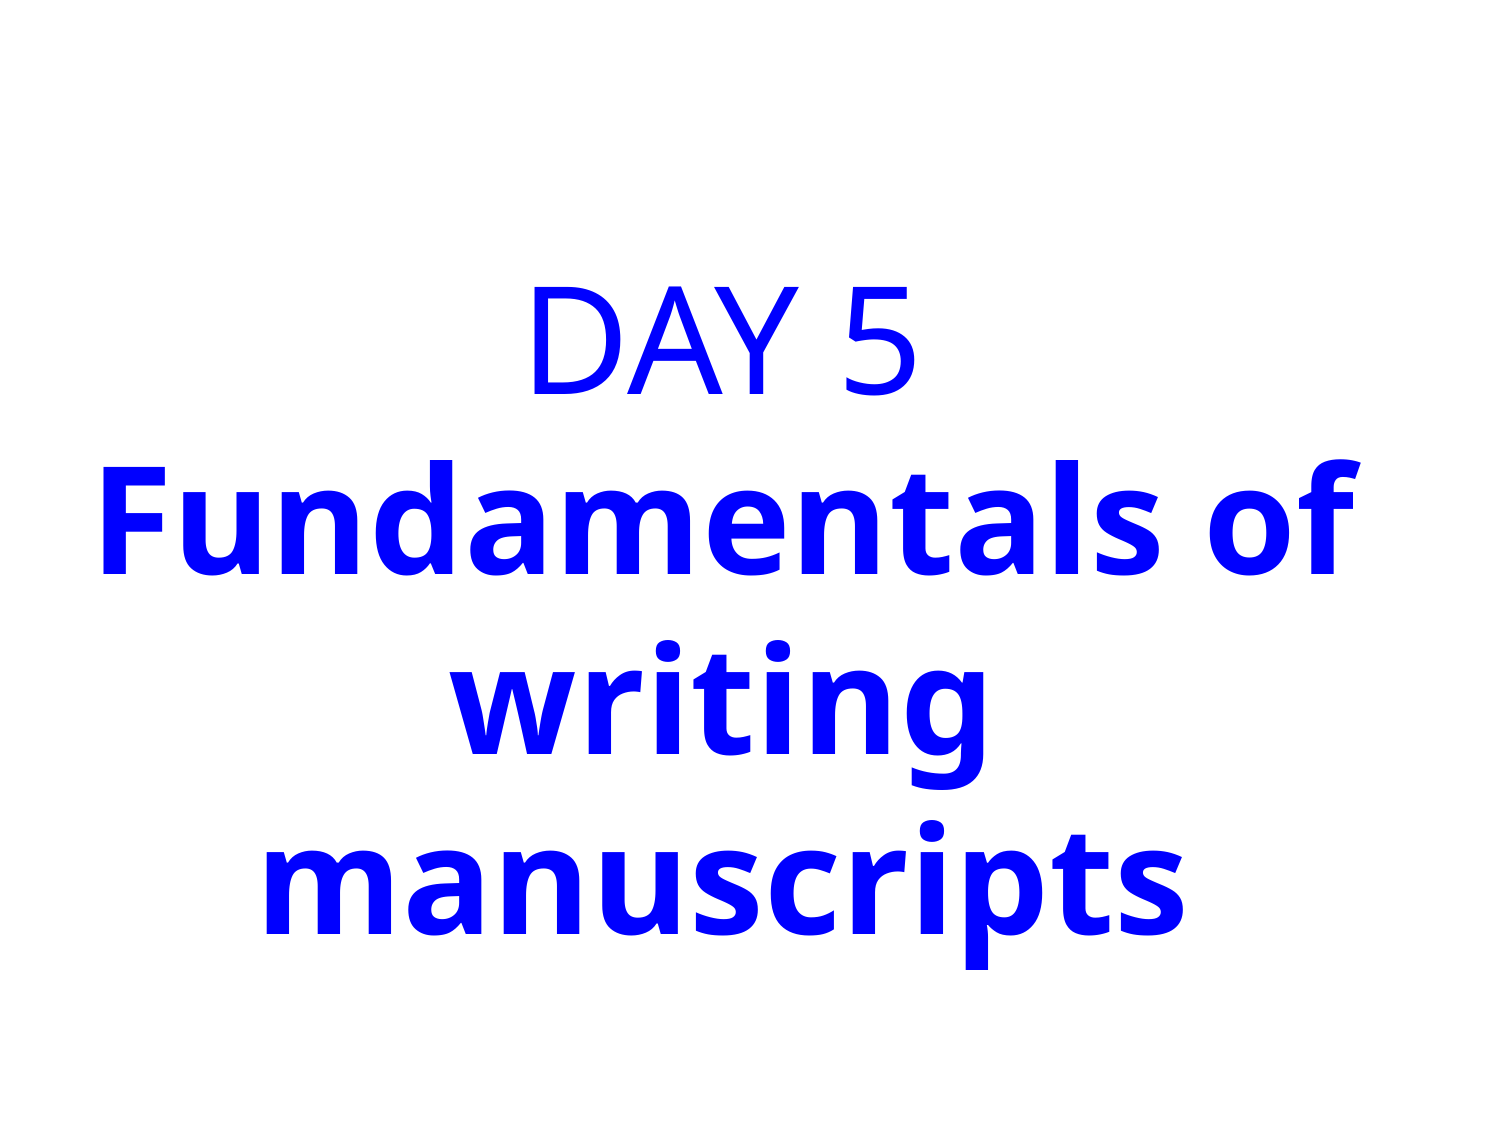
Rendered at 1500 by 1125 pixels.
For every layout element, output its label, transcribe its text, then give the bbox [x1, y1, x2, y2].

text_box DAY 5 Fundamentals of writing manuscripts [74, 237, 1370, 973]
